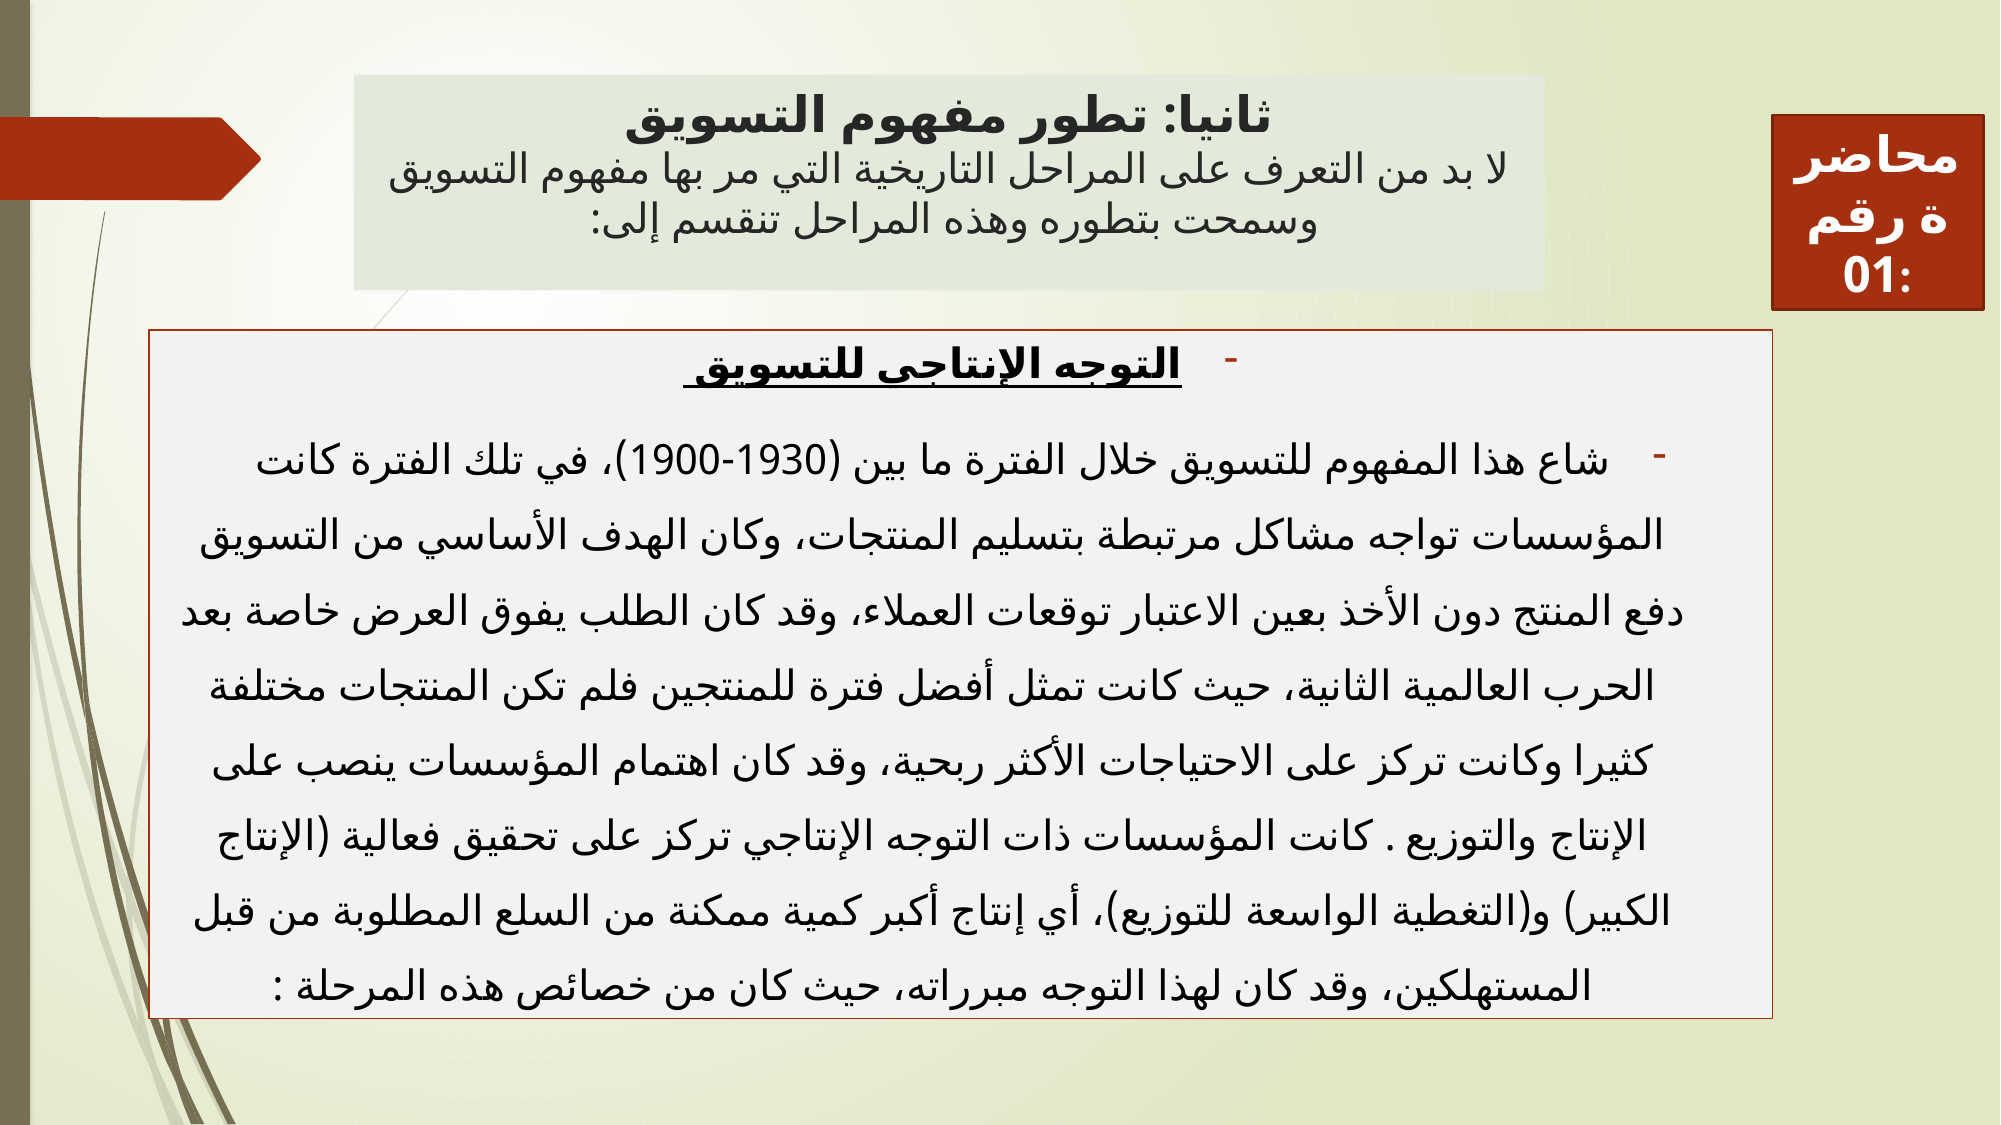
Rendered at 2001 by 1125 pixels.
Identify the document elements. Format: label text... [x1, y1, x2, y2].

text_box محاضرة رقم 01: [1771, 114, 1985, 311]
list التوجه الإنتاجي للتسويق شاع هذا المفهوم للتسويق خلال الفترة ما بين (1930-1900)، في تلك الفترة كانت المؤسسات تواجه مشاكل مرتبطة بتسليم المنتجات، وكان الهدف الأساسي من التسويق دفع المنتج دون الأخذ بعين الاعتبار توقعات العملاء، وقد كان الطلب يفوق العرض خاصة بعد الحرب العالمية الثانية، حيث كانت تمثل أفضل فترة للمنتجين فلم تكن المنتجات مختلفة كثيرا وكانت تركز على الاحتياجات الأكثر ربحية، وقد كان اهتمام المؤسسات ينصب على الإنتاج والتوزيع . كانت المؤسسات ذات التوجه الإنتاجي تركز على تحقيق فعالية (الإنتاج الكبير) و(التغطية الواسعة للتوزيع)، أي إنتاج أكبر كمية ممكنة من السلع المطلوبة من قبل المستهلكين، وقد كان لهذا التوجه مبرراته، حيث كان من خصائص هذه المرحلة : [148, 329, 1773, 1019]
title ثانيا: تطور مفهوم التسويق لا بد من التعرف على المراحل التاريخية التي مر بها مفهوم التسويق وسمحت بتطوره وهذه المراحل تنقسم إلى: [353, 74, 1545, 291]
